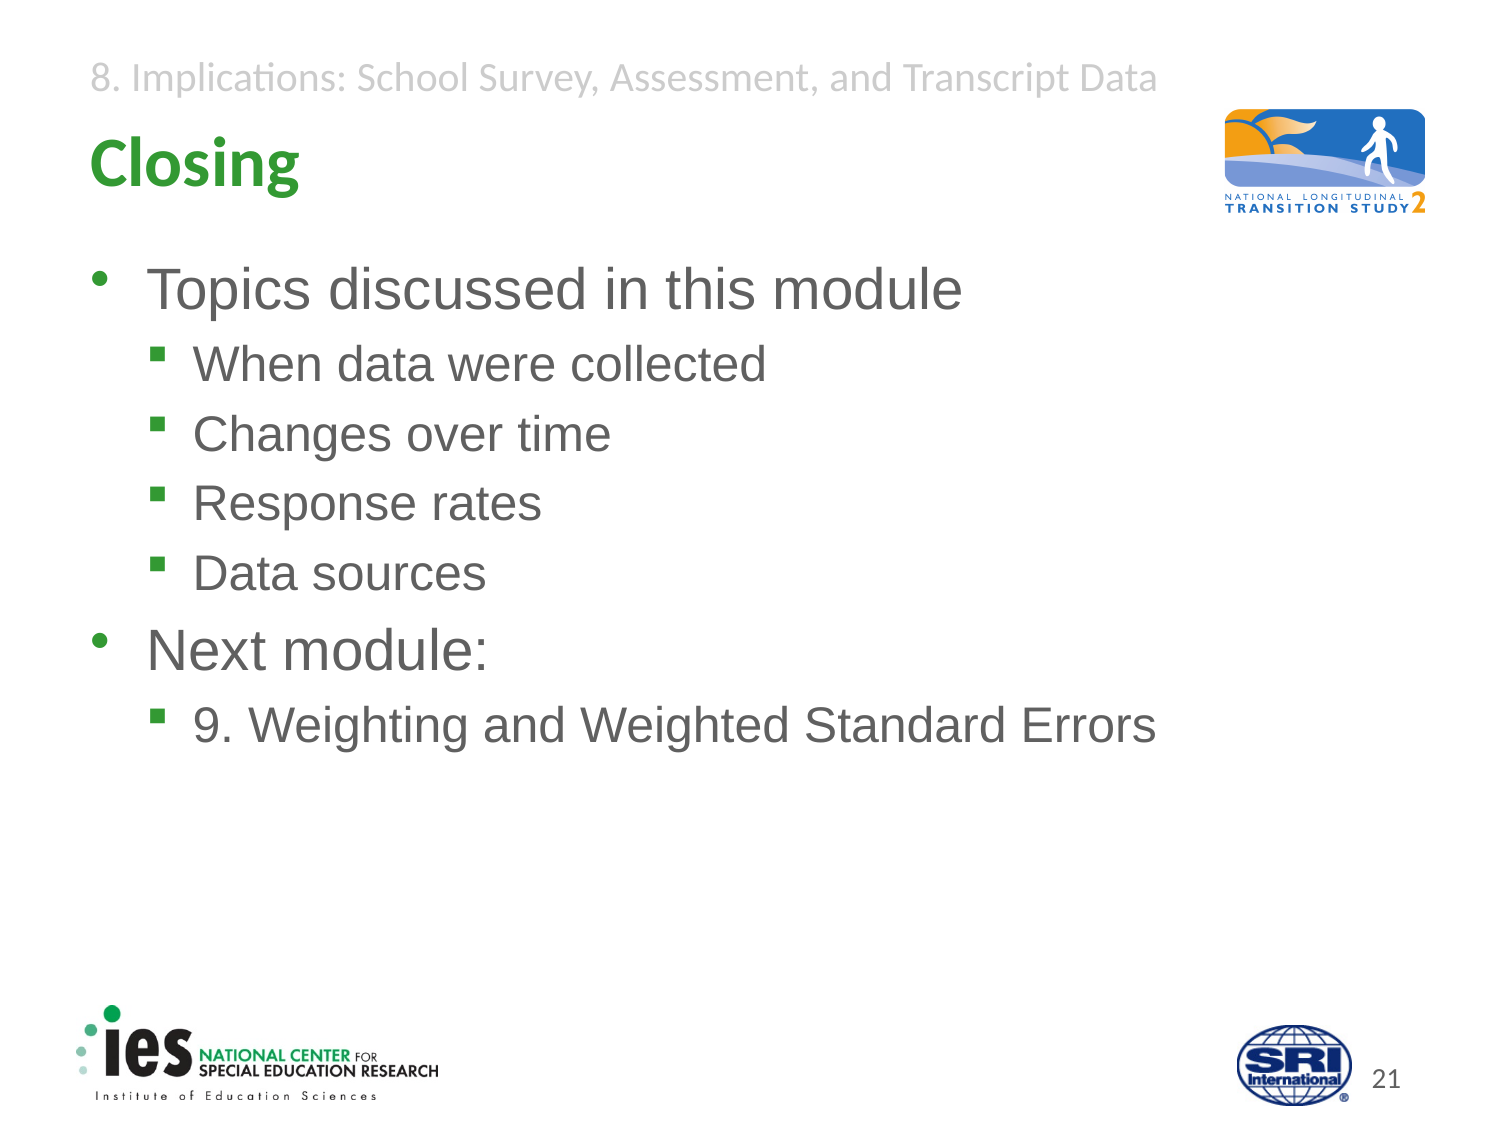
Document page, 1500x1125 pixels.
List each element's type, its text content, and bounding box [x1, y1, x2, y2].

picture [76, 1005, 438, 1100]
title Closing [74, 90, 1426, 226]
slide_number 20 [1312, 1051, 1417, 1125]
list Topics discussed in this module When data were collected Changes over time Response rates Data sources Next module: 9. Weighting and Weighted Standard Errors [74, 243, 1426, 987]
picture [1237, 1025, 1352, 1106]
